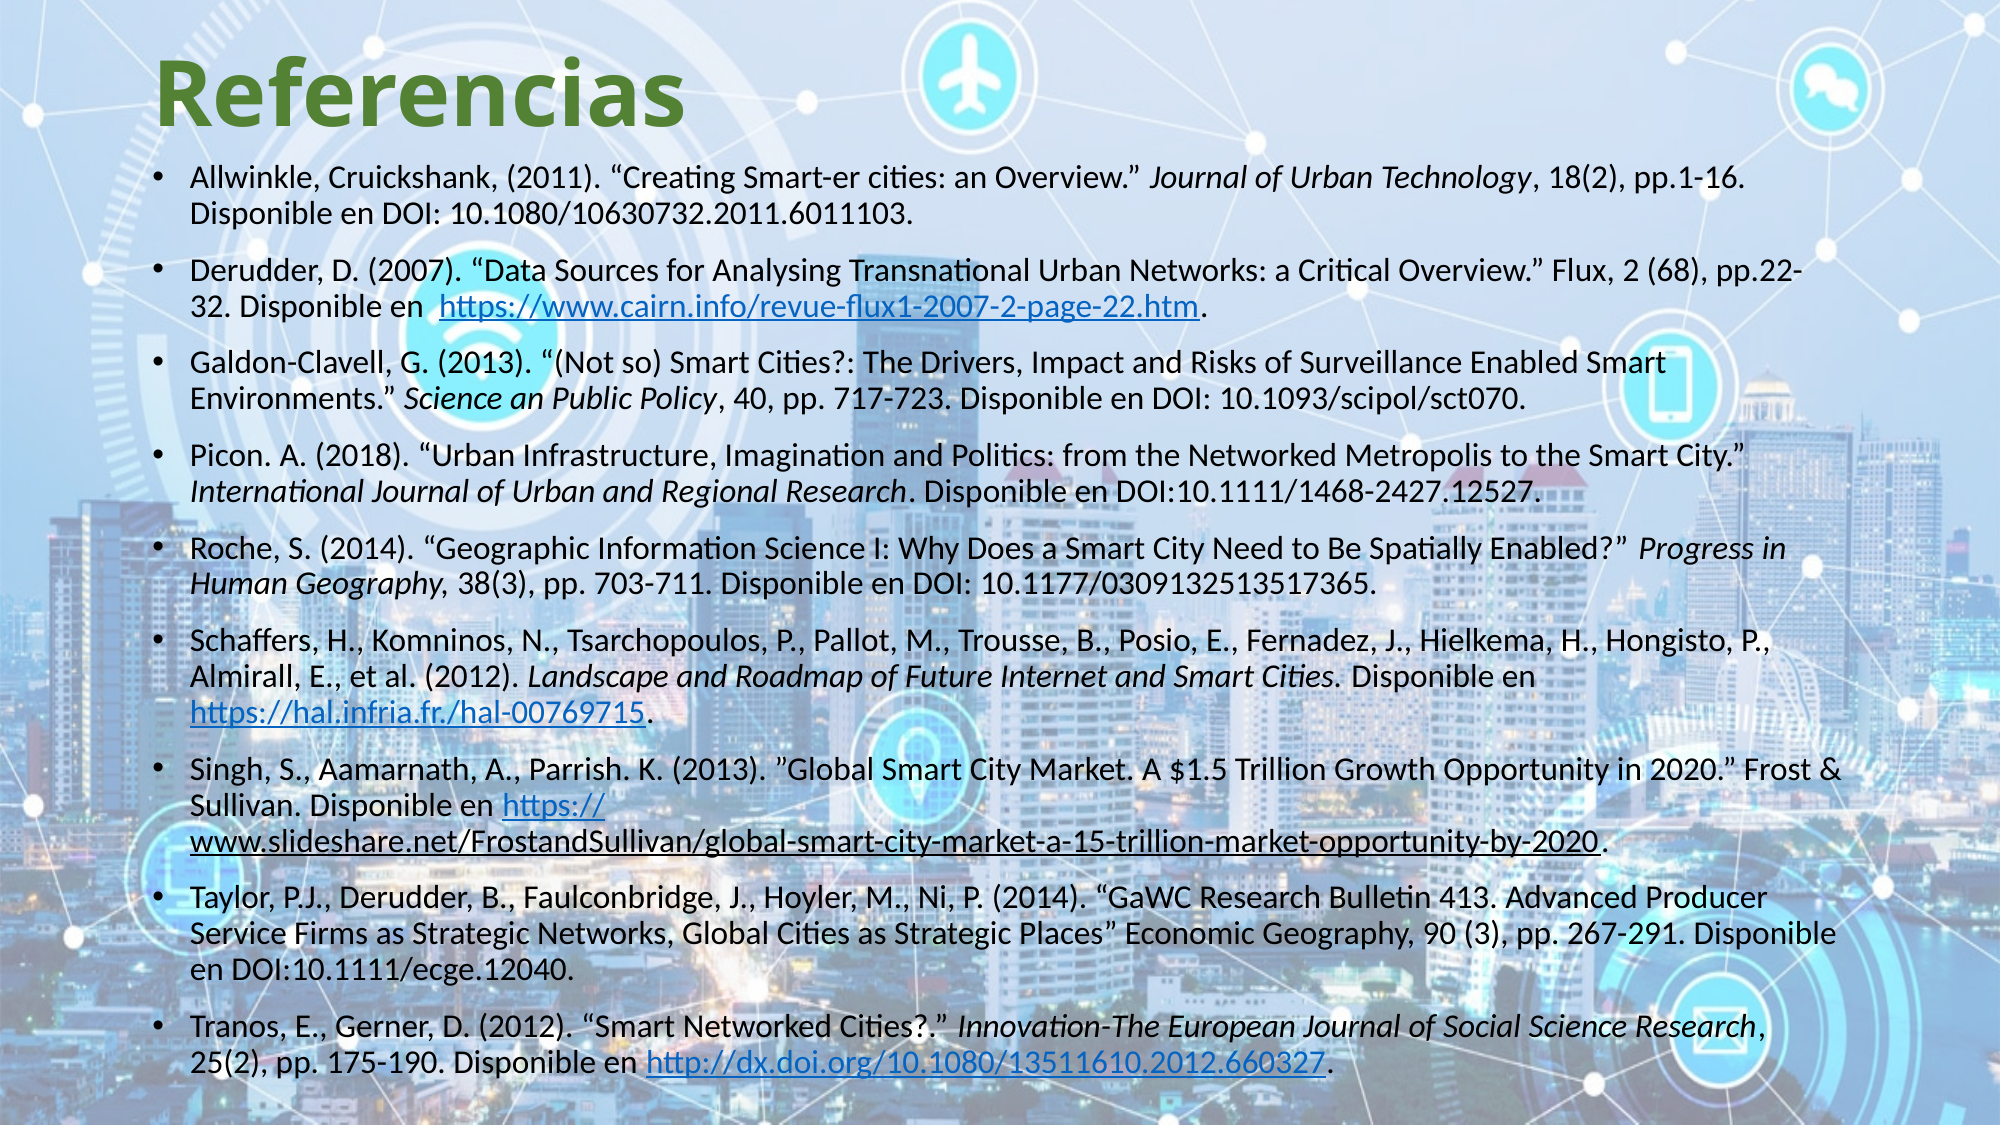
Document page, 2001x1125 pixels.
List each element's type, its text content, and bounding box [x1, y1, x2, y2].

title Referencias [137, 41, 1863, 152]
list Allwinkle, Cruickshank, (2011). “Creating Smart-er cities: an Overview.” Journal of Urban Technology, 18(2), pp.1-16. Disponible en DOI: 10.1080/10630732.2011.6011103. Derudder, D. (2007). “Data Sources for Analysing Transnational Urban Networks: a Critical Overview.” Flux, 2 (68), pp.22-32. Disponible en https://www.cairn.info/revue-flux1-2007-2-page-22.htm. Galdon-Clavell, G. (2013). “(Not so) Smart Cities?: The Drivers, Impact and Risks of Surveillance Enabled Smart Environments.” Science an Public Policy, 40, pp. 717-723. Disponible en DOI: 10.1093/scipol/sct070. Picon. A. (2018). “Urban Infrastructure, Imagination and Politics: from the Networked Metropolis to the Smart City.” International Journal of Urban and Regional Research. Disponible en DOI:10.1111/1468-2427.12527. Roche, S. (2014). “Geographic Information Science I: Why Does a Smart City Need to Be Spatially Enabled?” Progress in Human Geography, 38(3), pp. 703-711. Disponible en DOI: 10.1177/0309132513517365. Schaffers, H., Komninos, N., Tsarchopoulos, P., Pallot, M., Trousse, B., Posio, E., Fernadez, J., Hielkema, H., Hongisto, P., Almirall, E., et al. (2012). Landscape and Roadmap of Future Internet and Smart Cities. Disponible en https://hal.infria.fr./hal-00769715. Singh, S., Aamarnath, A., Parrish. K. (2013). ”Global Smart City Market. A $1.5 Trillion Growth Opportunity in 2020.” Frost & Sullivan. Disponible en https://www.slideshare.net/FrostandSullivan/global-smart-city-market-a-15-trillion-market-opportunity-by-2020. Taylor, P.J., Derudder, B., Faulconbridge, J., Hoyler, M., Ni, P. (2014). “GaWC Research Bulletin 413. Advanced Producer Service Firms as Strategic Networks, Global Cities as Strategic Places” Economic Geography, 90 (3), pp. 267-291. Disponible en DOI:10.1111/ecge.12040. Tranos, E., Gerner, D. (2012). “Smart Networked Cities?.” Innovation-The European Journal of Social Science Research, 25(2), pp. 175-190. Disponible en http://dx.doi.org/10.1080/13511610.2012.660327. [137, 152, 1863, 1018]
